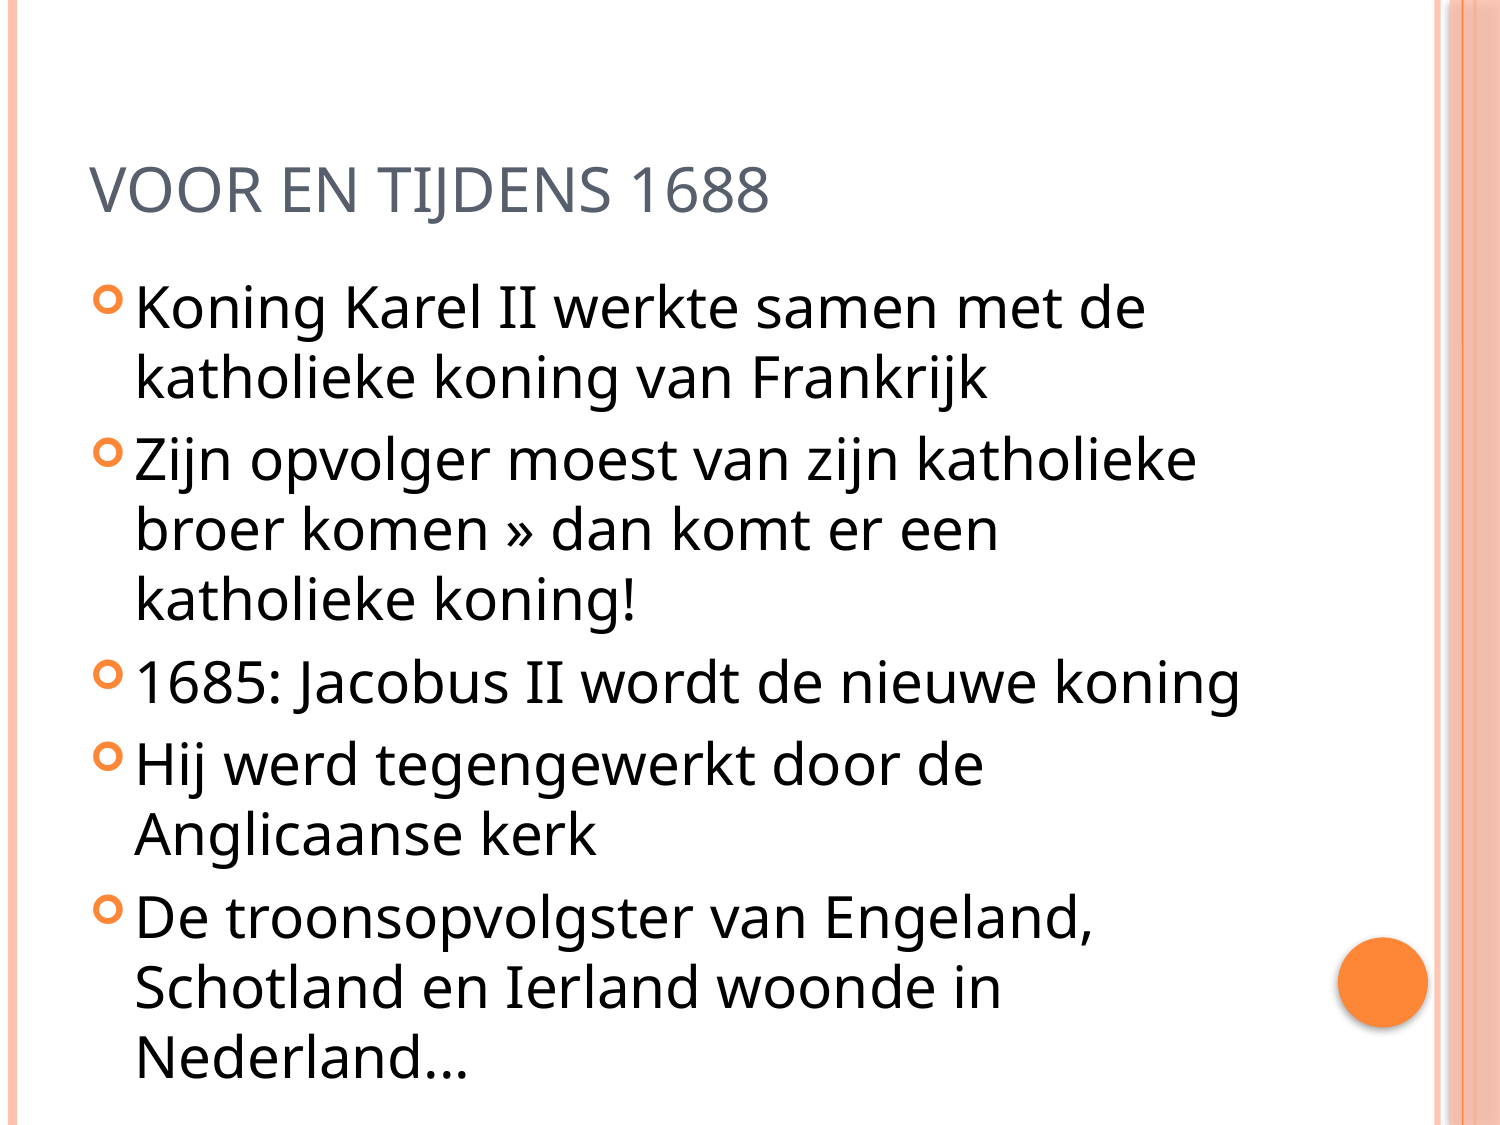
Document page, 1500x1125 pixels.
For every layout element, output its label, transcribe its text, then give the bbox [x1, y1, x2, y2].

title Voor en tijdens 1688 [75, 45, 1300, 233]
list Koning Karel II werkte samen met de katholieke koning van Frankrijk Zijn opvolger moest van zijn katholieke broer komen » dan komt er een katholieke koning! 1685: Jacobus II wordt de nieuwe koning Hij werd tegengewerkt door de Anglicaanse kerk De troonsopvolgster van Engeland, Schotland en Ierland woonde in Nederland... [75, 262, 1300, 1062]
